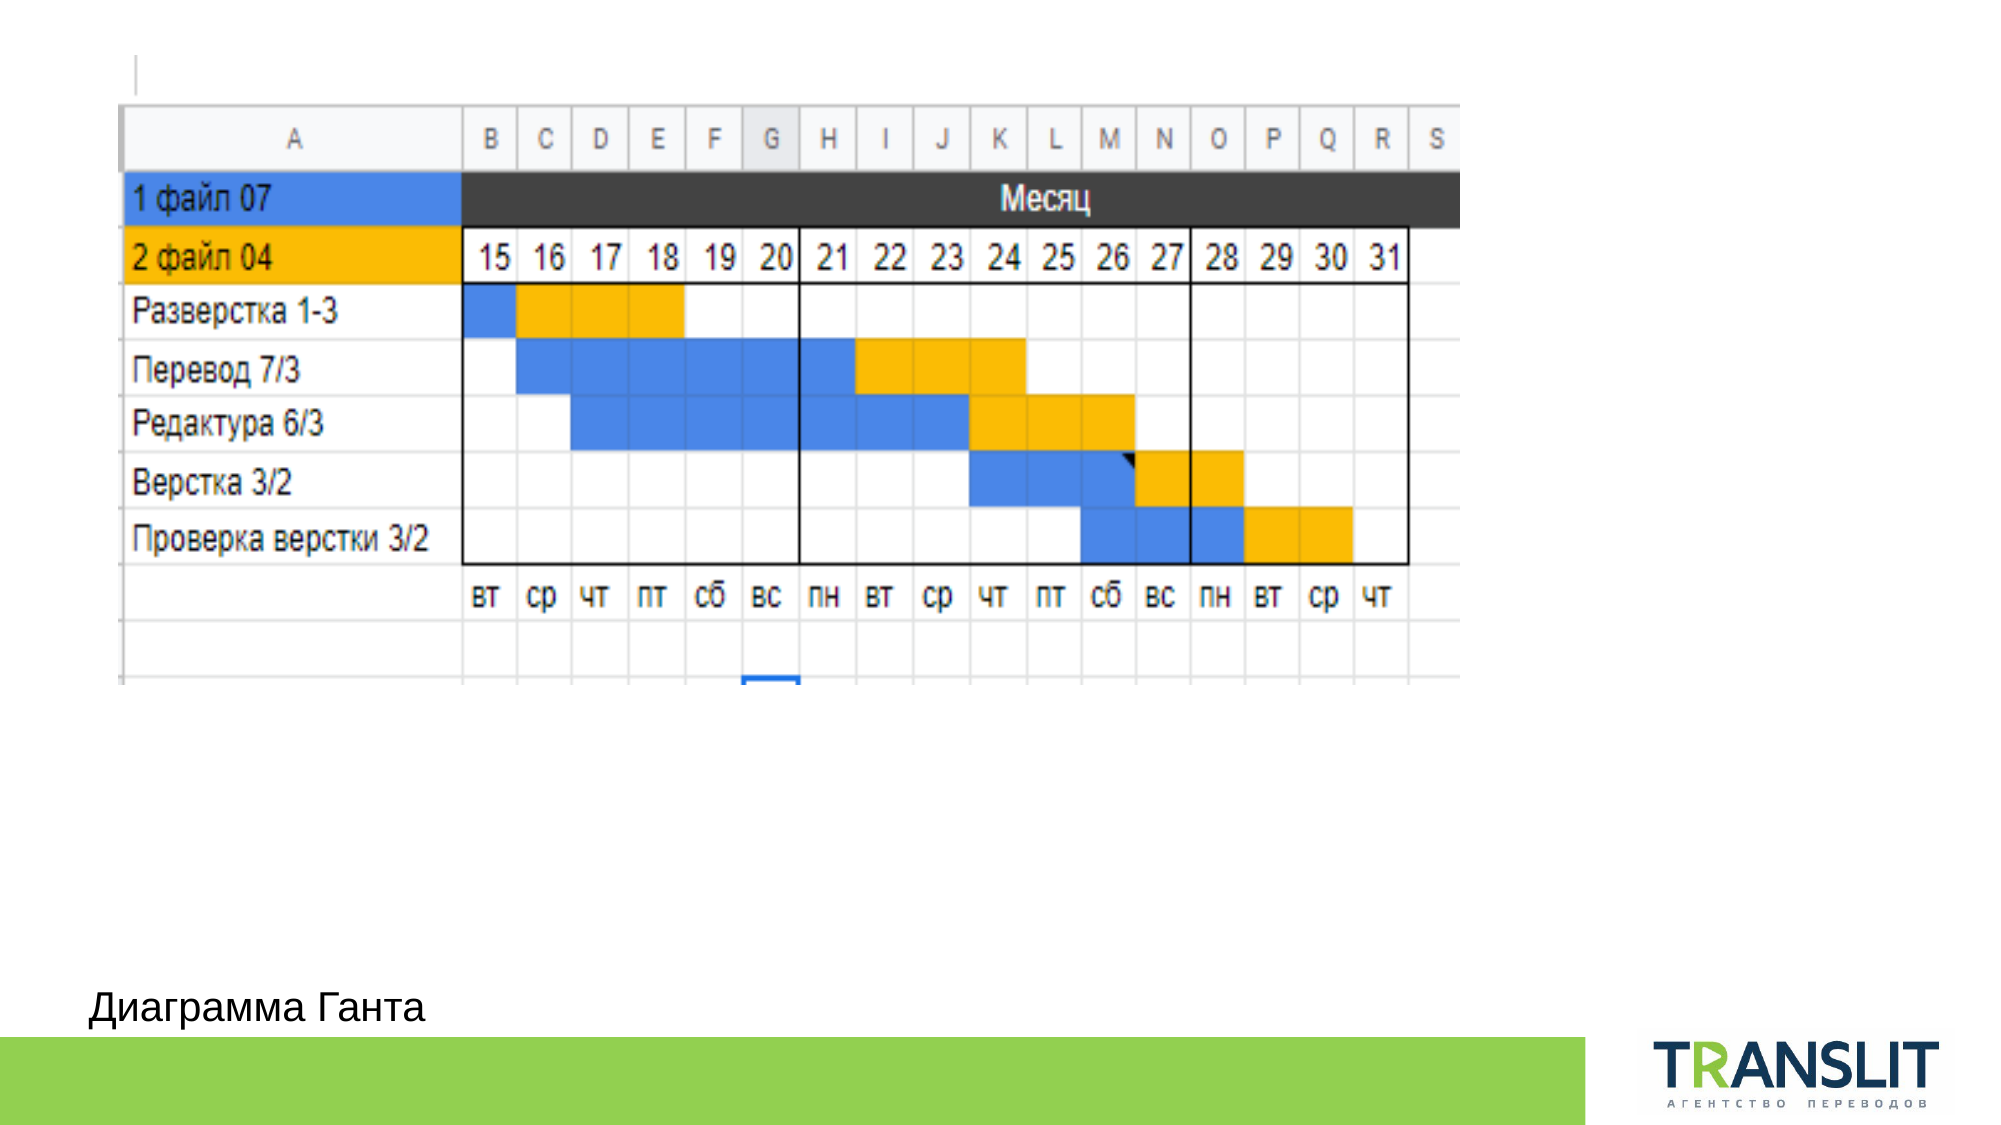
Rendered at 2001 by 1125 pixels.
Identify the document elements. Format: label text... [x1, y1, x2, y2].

text_box Диаграмма Ганта [54, 947, 1780, 1028]
picture [117, 55, 1460, 685]
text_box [0, 1028, 1955, 1125]
